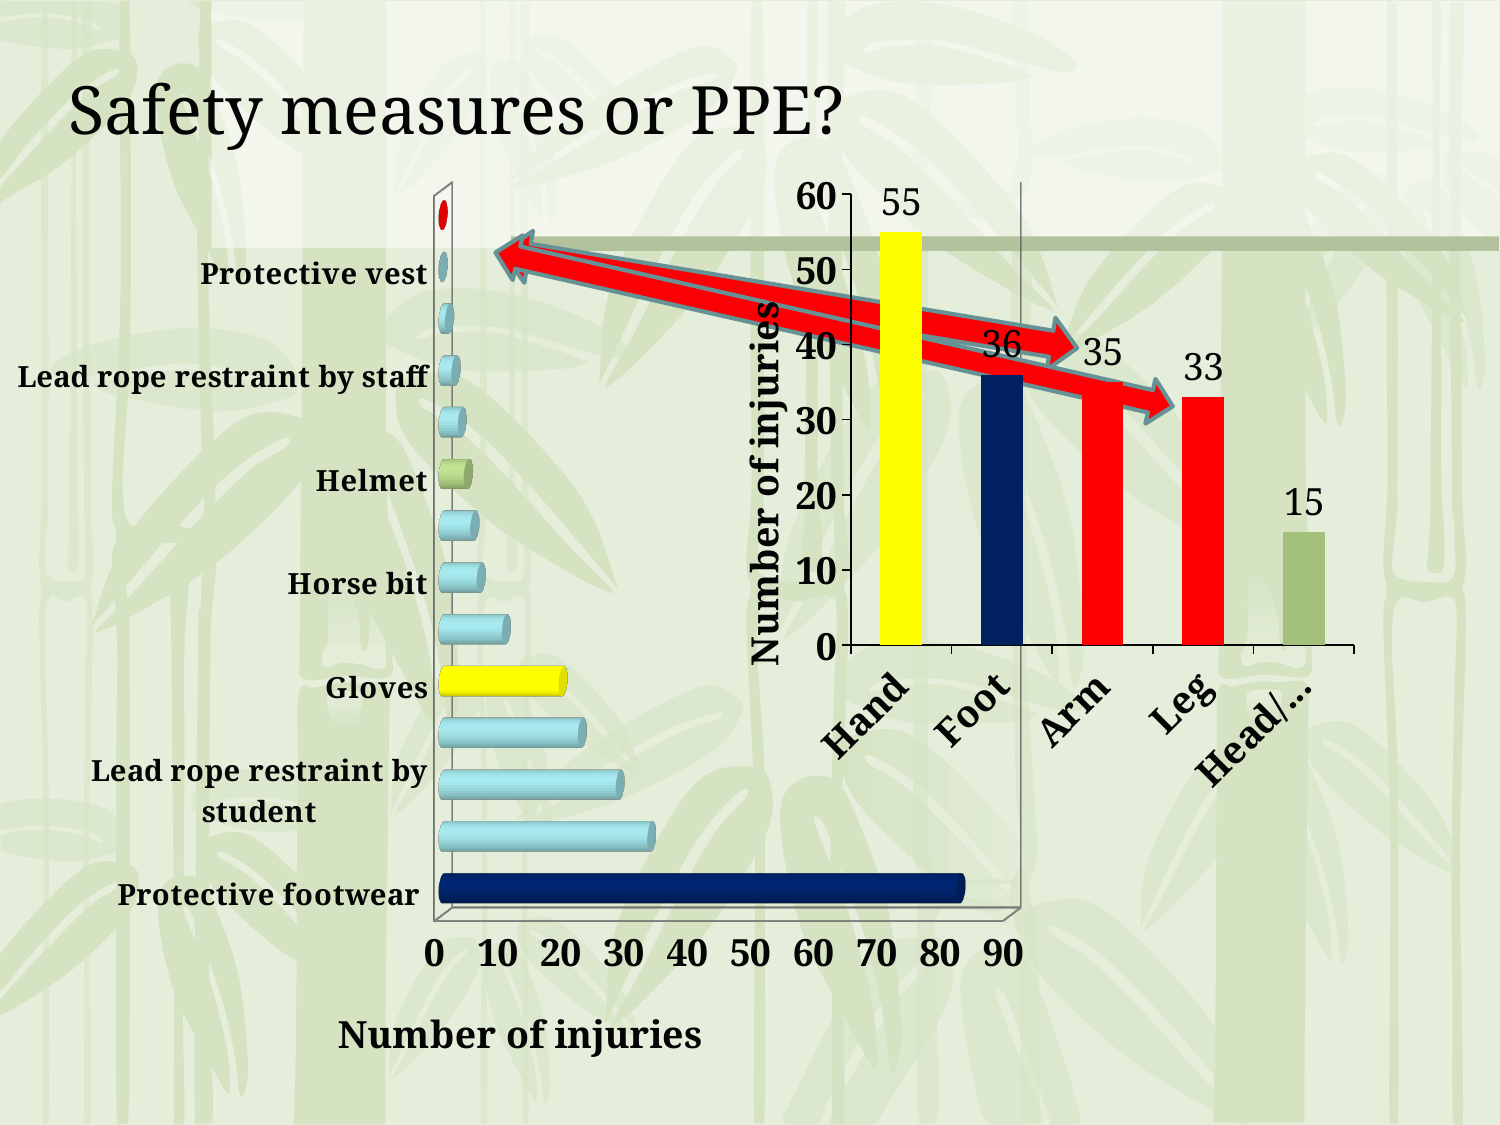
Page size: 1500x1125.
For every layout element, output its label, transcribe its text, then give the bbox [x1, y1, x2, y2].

chart [17, 160, 1412, 1095]
title Safety measures or PPE? [53, 30, 1404, 171]
